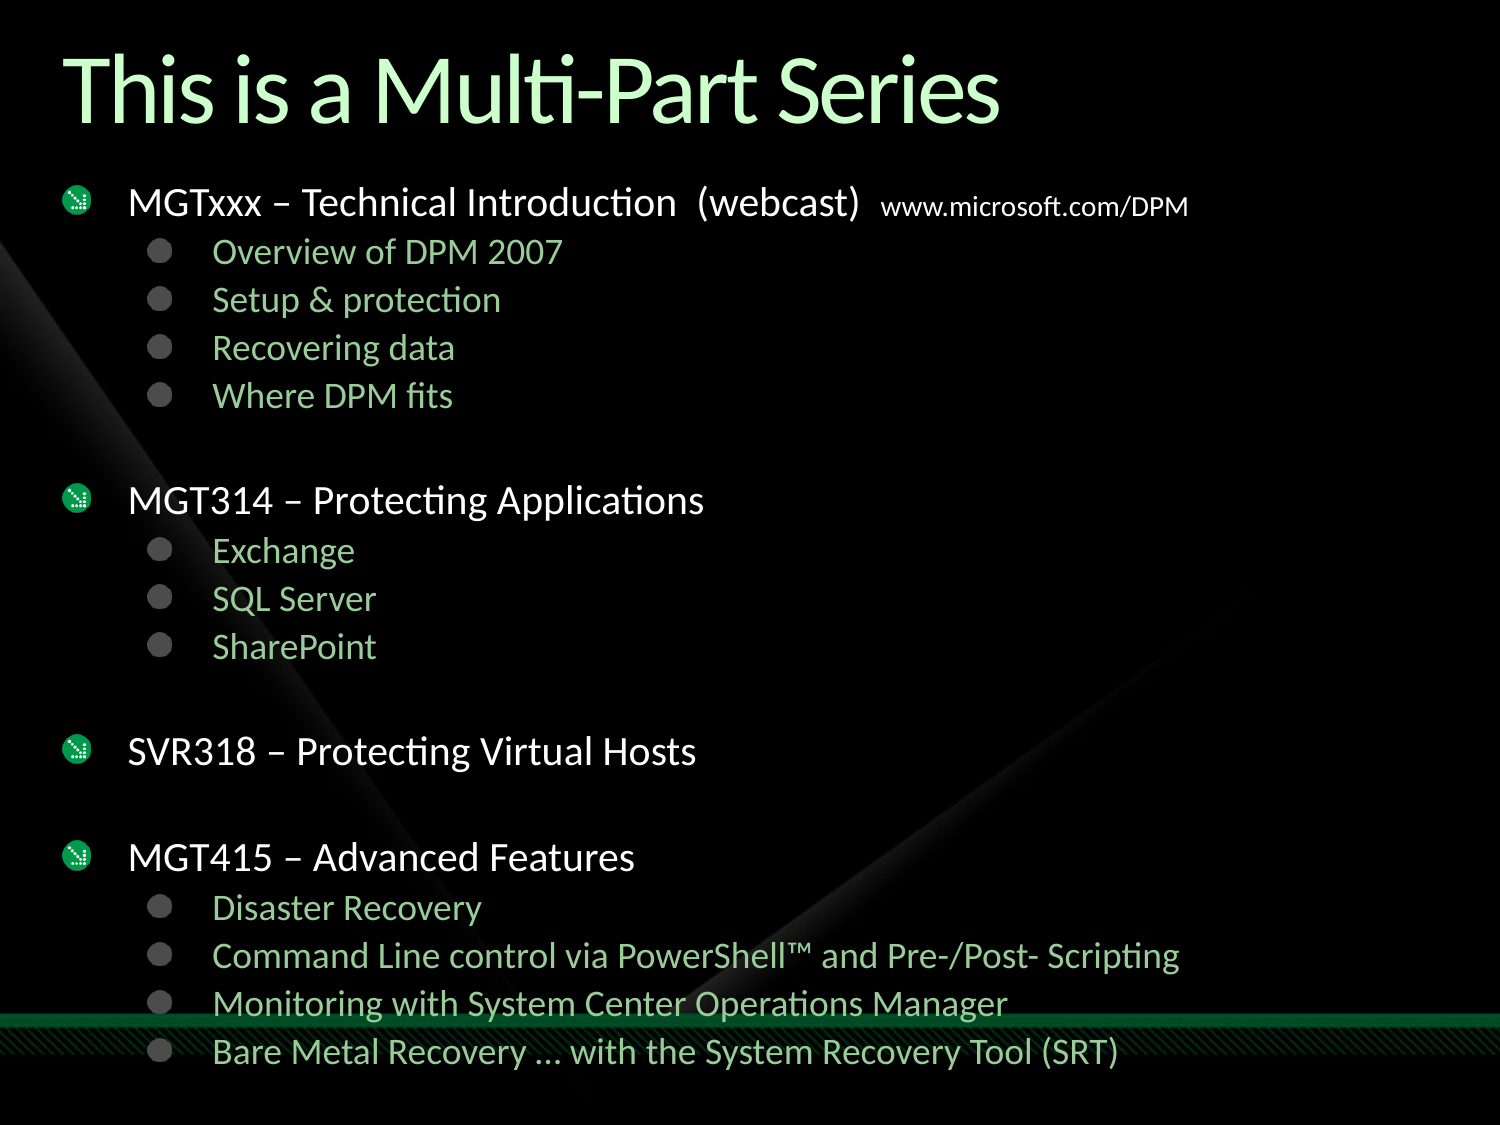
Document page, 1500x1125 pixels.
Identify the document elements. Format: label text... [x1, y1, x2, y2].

picture [0, 0, 1500, 1125]
title This is a Multi-Part Series [62, 37, 1438, 147]
list MGTxxx – Technical Introduction (webcast) www.microsoft.com/DPM Overview of DPM 2007 Setup & protection Recovering data Where DPM fits MGT314 – Protecting Applications Exchange SQL Server SharePoint SVR318 – Protecting Virtual Hosts MGT415 – Advanced Features Disaster Recovery Command Line control via PowerShell™ and Pre-/Post- Scripting Monitoring with System Center Operations Manager Bare Metal Recovery … with the System Recovery Tool (SRT) [62, 179, 1438, 595]
